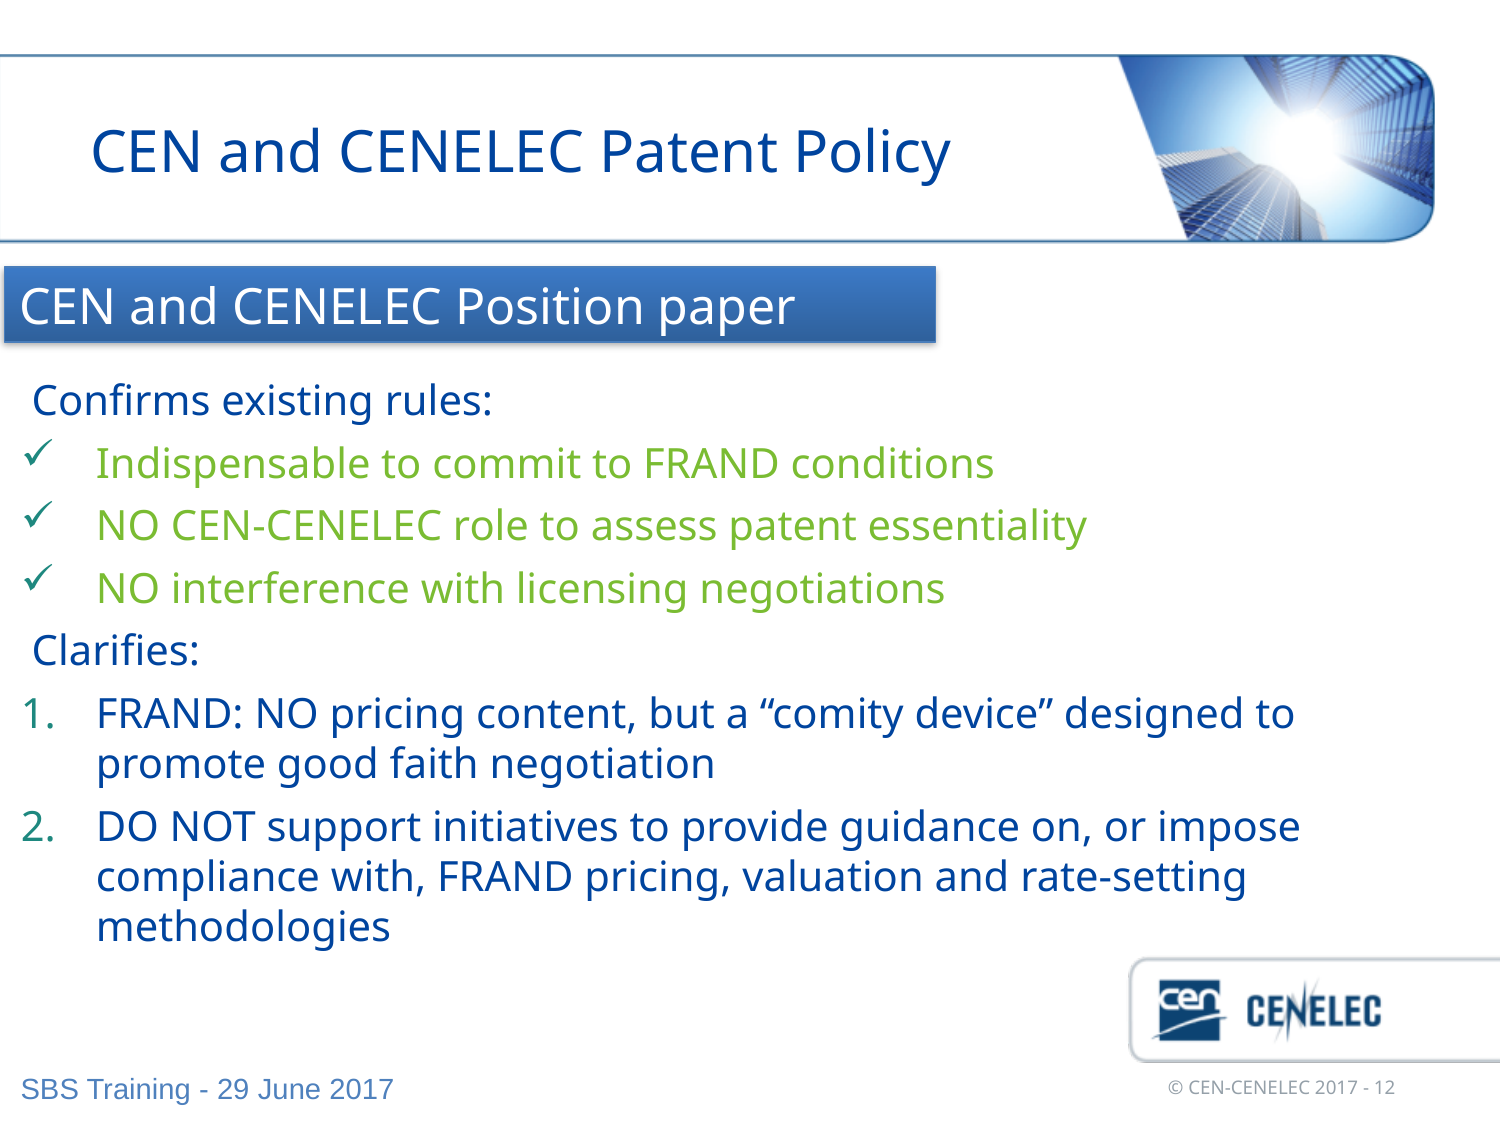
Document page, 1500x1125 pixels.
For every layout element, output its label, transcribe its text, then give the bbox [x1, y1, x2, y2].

picture [1117, 54, 1435, 244]
list Confirms existing rules: Indispensable to commit to FRAND conditions NO CEN-CENELEC role to assess patent essentiality NO interference with licensing negotiations Clarifies: FRAND: NO pricing content, but a “comity device” designed to promote good faith negotiation DO NOT support initiatives to provide guidance on, or impose compliance with, FRAND pricing, valuation and rate-setting methodologies [5, 366, 1459, 953]
picture [1113, 940, 1500, 1074]
title CEN and CENELEC Patent Policy [75, 54, 1117, 244]
picture [0, 54, 75, 244]
text_box CEN and CENELEC Position paper [4, 266, 936, 343]
